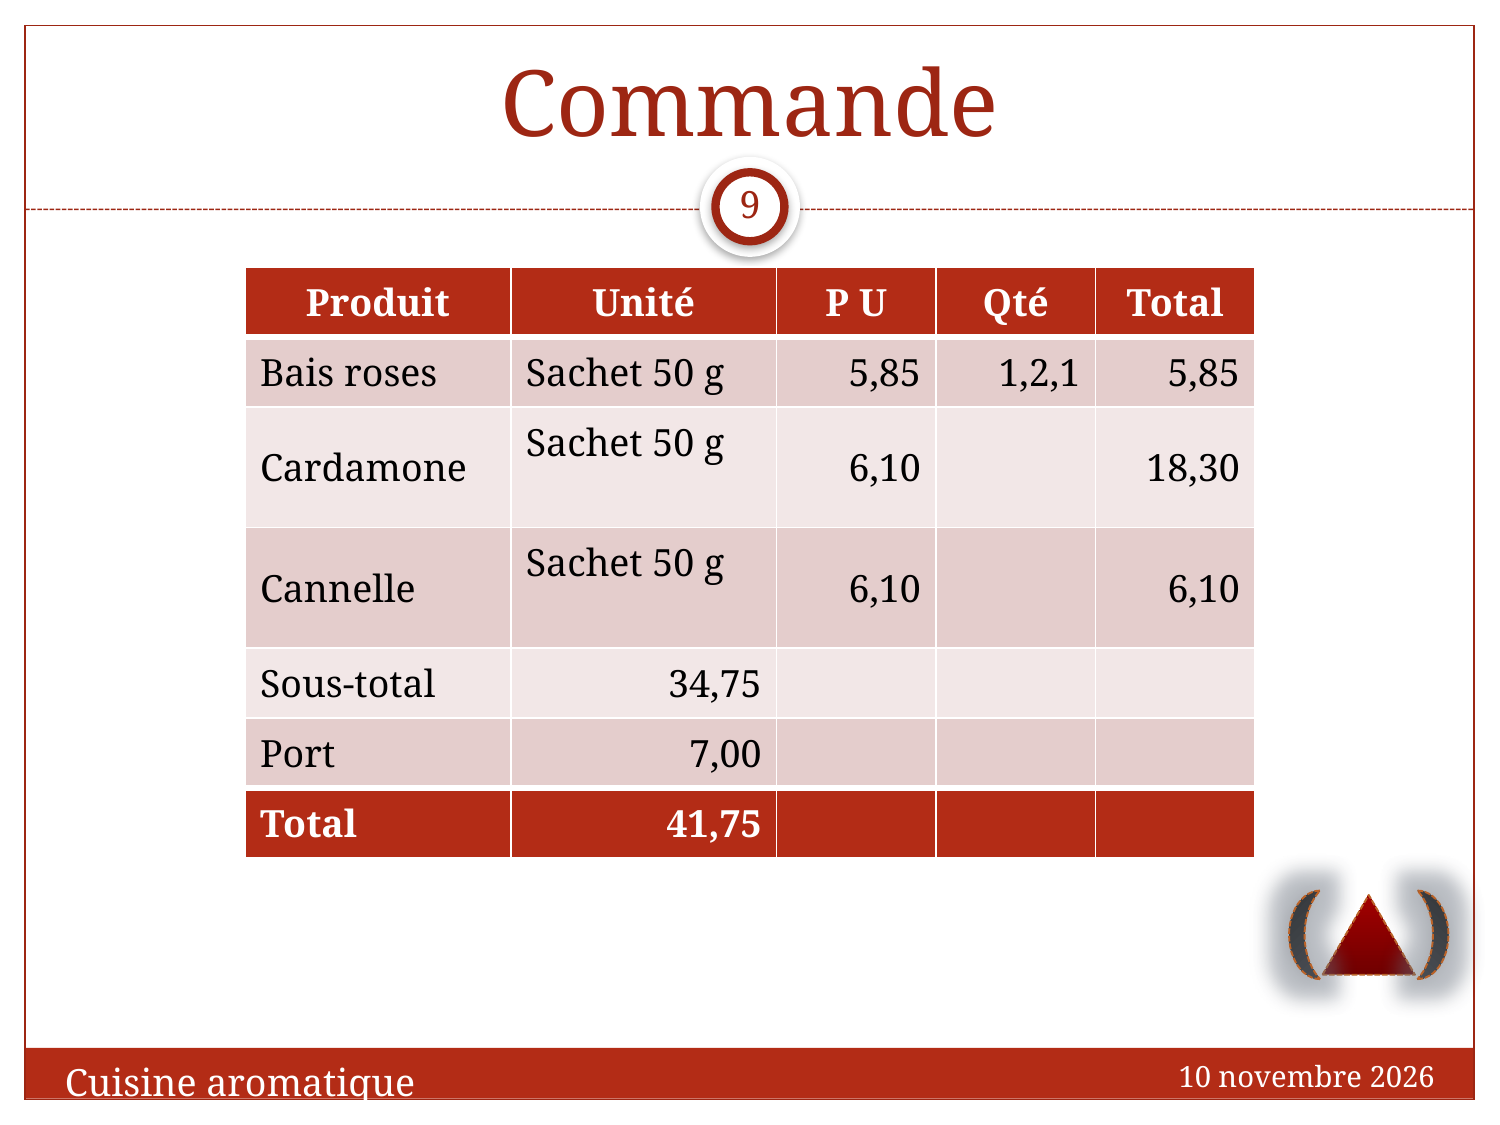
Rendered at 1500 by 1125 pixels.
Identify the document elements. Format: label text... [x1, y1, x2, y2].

table_cell [1096, 649, 1254, 717]
table_cell [1096, 719, 1254, 785]
table_cell 18,30 [1096, 408, 1254, 527]
table_header Qté [937, 268, 1095, 334]
table_cell [937, 649, 1095, 717]
table_header Unité [512, 268, 776, 334]
table_cell Cannelle [246, 528, 510, 647]
table_cell 34,75 [512, 649, 776, 717]
table_header Total [1096, 268, 1254, 334]
table_cell [777, 719, 935, 785]
table_cell [1096, 791, 1254, 857]
table_cell Sachet 50 g [512, 528, 776, 647]
slide_number mars 09 [950, 1050, 1450, 1111]
table_cell 7,00 [512, 719, 776, 785]
table_cell [937, 528, 1095, 647]
table_header P U [777, 268, 935, 334]
table_cell [937, 408, 1095, 527]
table_cell 6,10 [777, 528, 935, 647]
footer Cuisine aromatique [50, 1051, 638, 1112]
table_cell [777, 649, 935, 717]
table_cell [937, 791, 1095, 857]
table_cell 6,10 [1096, 528, 1254, 647]
table_cell [937, 719, 1095, 785]
table_cell Total [246, 791, 510, 857]
table_cell Sachet 50 g [512, 408, 776, 527]
table_cell 41,75 [512, 791, 776, 857]
table_cell 6,10 [777, 408, 935, 527]
table_cell [777, 791, 935, 857]
table_cell 5,85 [777, 340, 935, 406]
table_cell Sachet 50 g [512, 340, 776, 406]
table_cell 1,2,1 [937, 340, 1095, 406]
table_cell 5,85 [1096, 340, 1254, 406]
table_cell Cardamone [246, 408, 510, 527]
table_cell Bais roses [246, 340, 510, 406]
table_header Produit [246, 268, 510, 334]
slide_number 9 [712, 169, 788, 243]
table_cell Sous-total [246, 649, 510, 717]
title Commande [49, 37, 1450, 162]
table_cell Port [246, 719, 510, 785]
